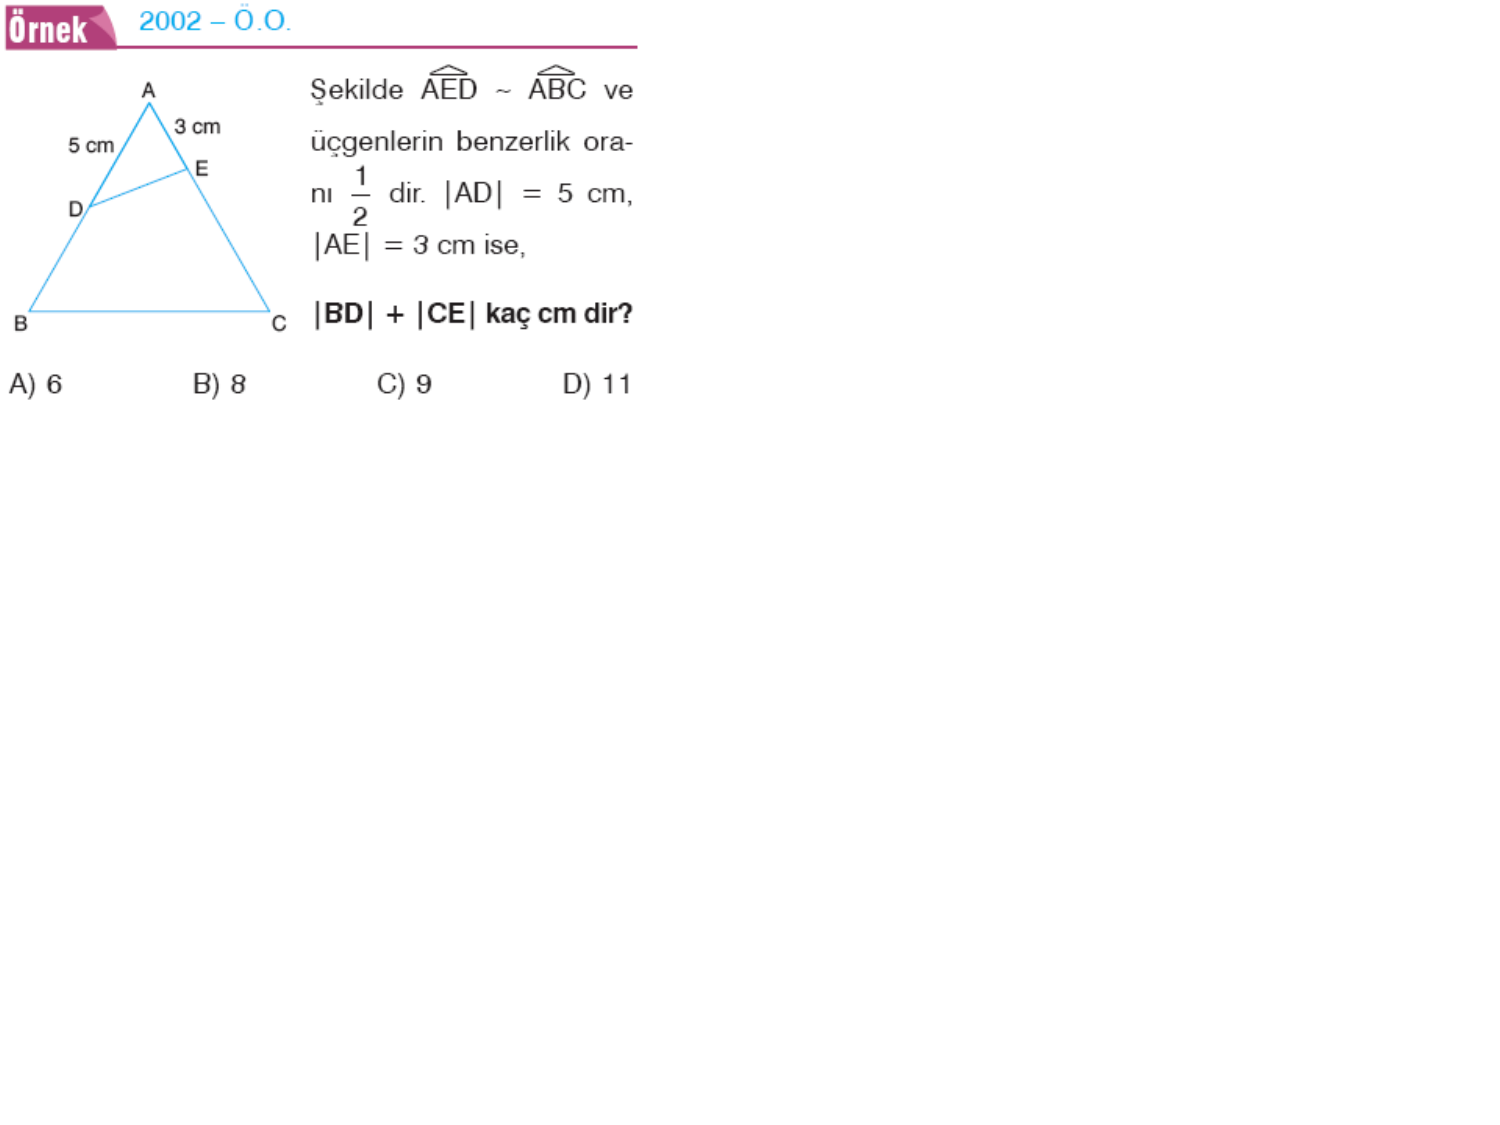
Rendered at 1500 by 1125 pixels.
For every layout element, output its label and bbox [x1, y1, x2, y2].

picture [0, 0, 644, 415]
